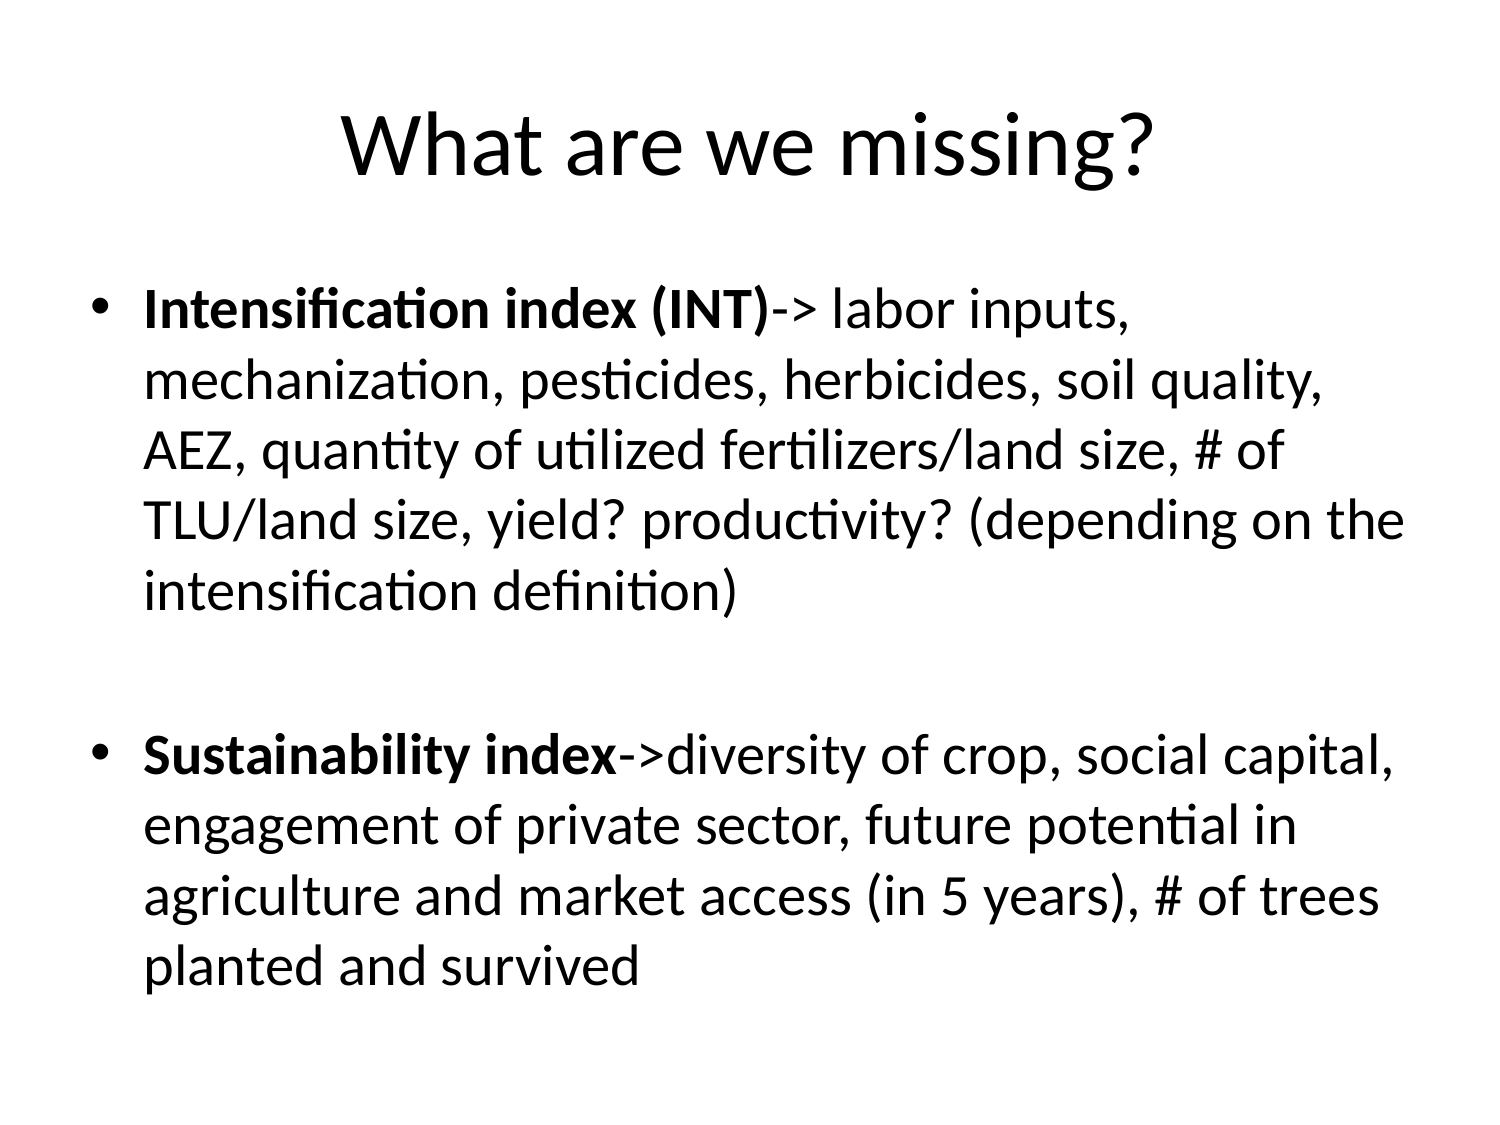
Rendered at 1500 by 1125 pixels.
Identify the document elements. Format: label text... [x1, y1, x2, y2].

title What are we missing? [75, 45, 1425, 233]
list Intensification index (INT)-> labor inputs, mechanization, pesticides, herbicides, soil quality, AEZ, quantity of utilized fertilizers/land size, # of TLU/land size, yield? productivity? (depending on the intensification definition) Sustainability index->diversity of crop, social capital, engagement of private sector, future potential in agriculture and market access (in 5 years), # of trees planted and survived [75, 262, 1425, 1005]
